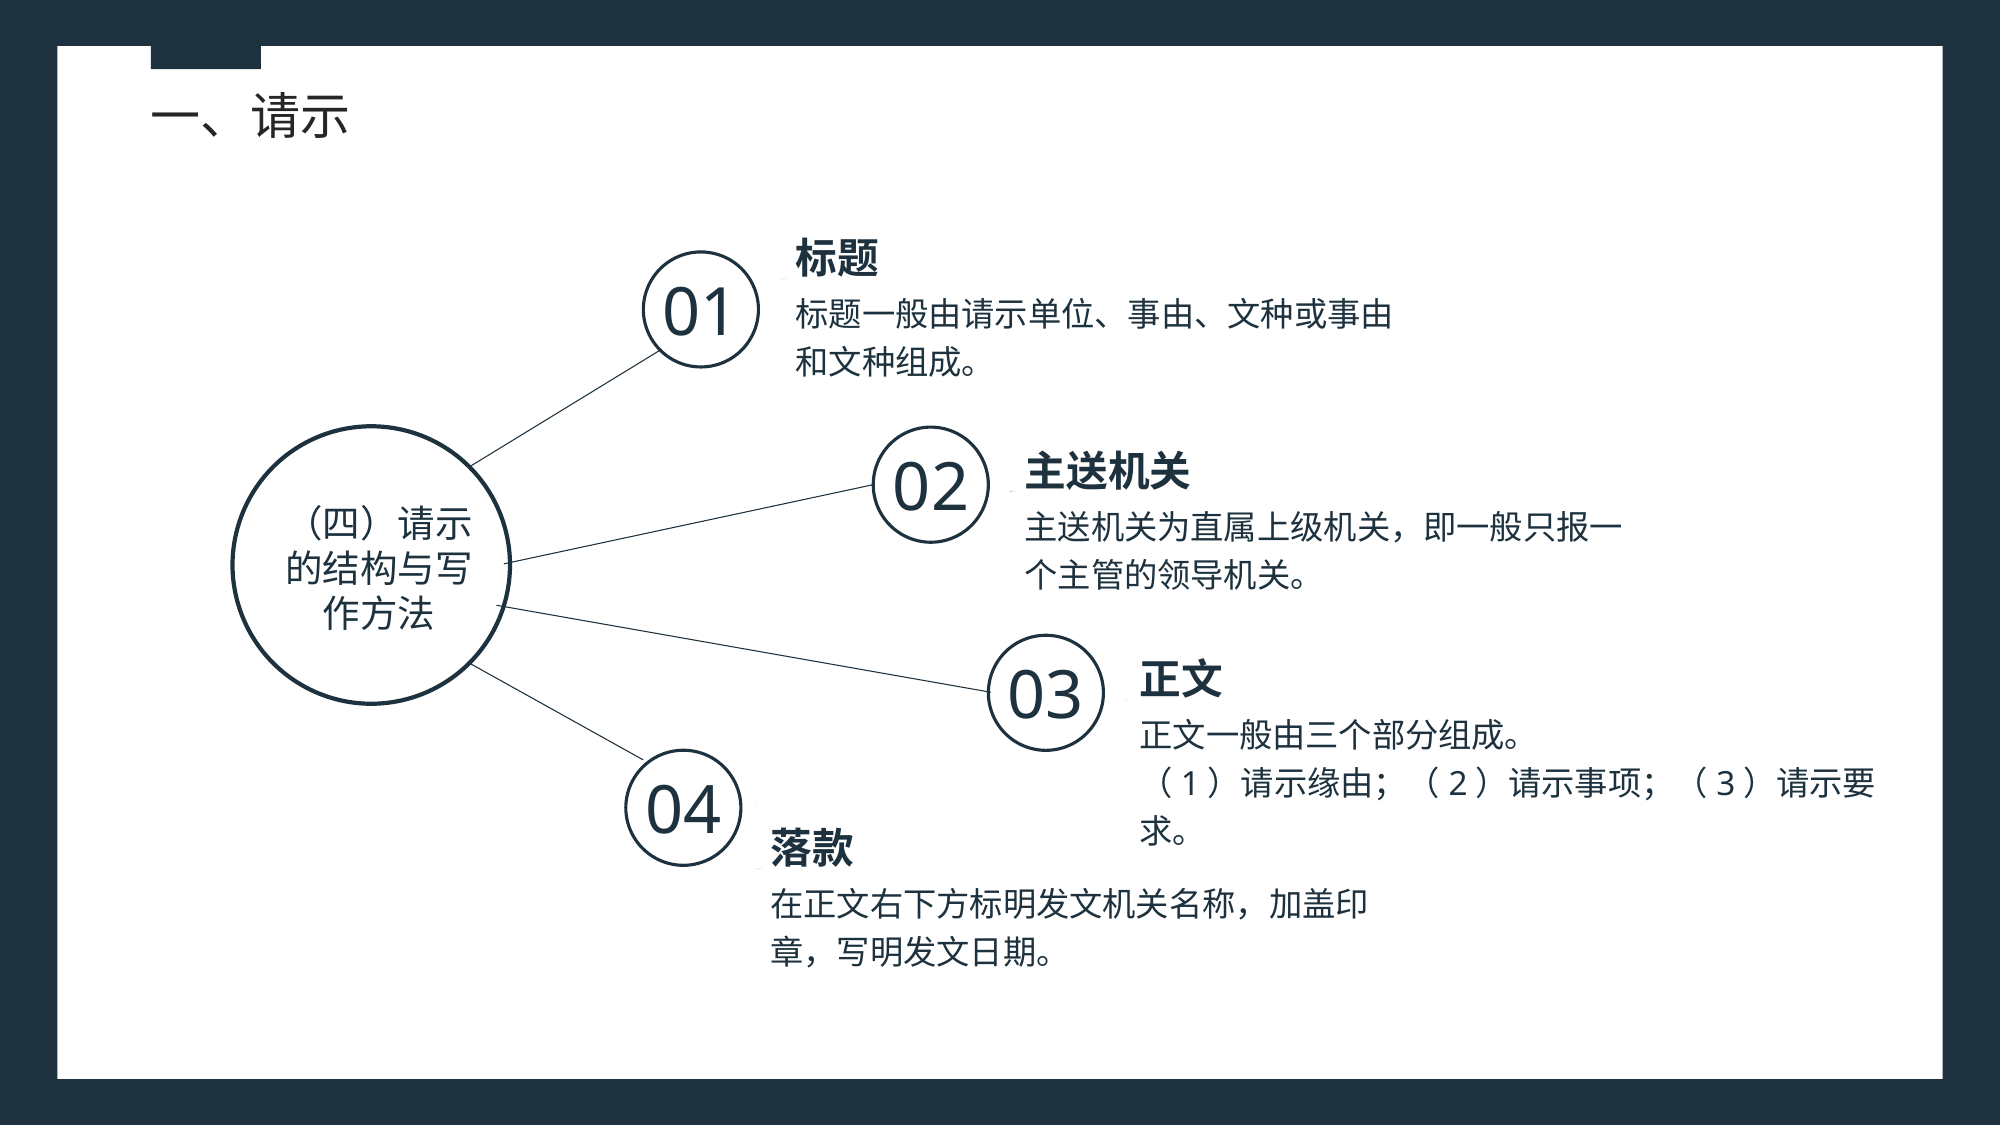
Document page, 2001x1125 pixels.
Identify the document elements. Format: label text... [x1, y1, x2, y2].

text_box [231, 425, 491, 705]
text_box [502, 515, 512, 605]
text_box 一、请示 [150, 77, 622, 153]
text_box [1009, 427, 1653, 603]
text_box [1124, 635, 1911, 811]
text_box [496, 605, 991, 693]
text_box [469, 350, 661, 467]
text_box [755, 804, 1399, 980]
text_box （四）请示的结构与写作方法 [256, 492, 502, 643]
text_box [988, 635, 1104, 751]
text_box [643, 251, 759, 368]
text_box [873, 427, 989, 543]
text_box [625, 750, 741, 866]
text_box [469, 663, 644, 760]
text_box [503, 484, 874, 564]
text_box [780, 214, 1424, 390]
